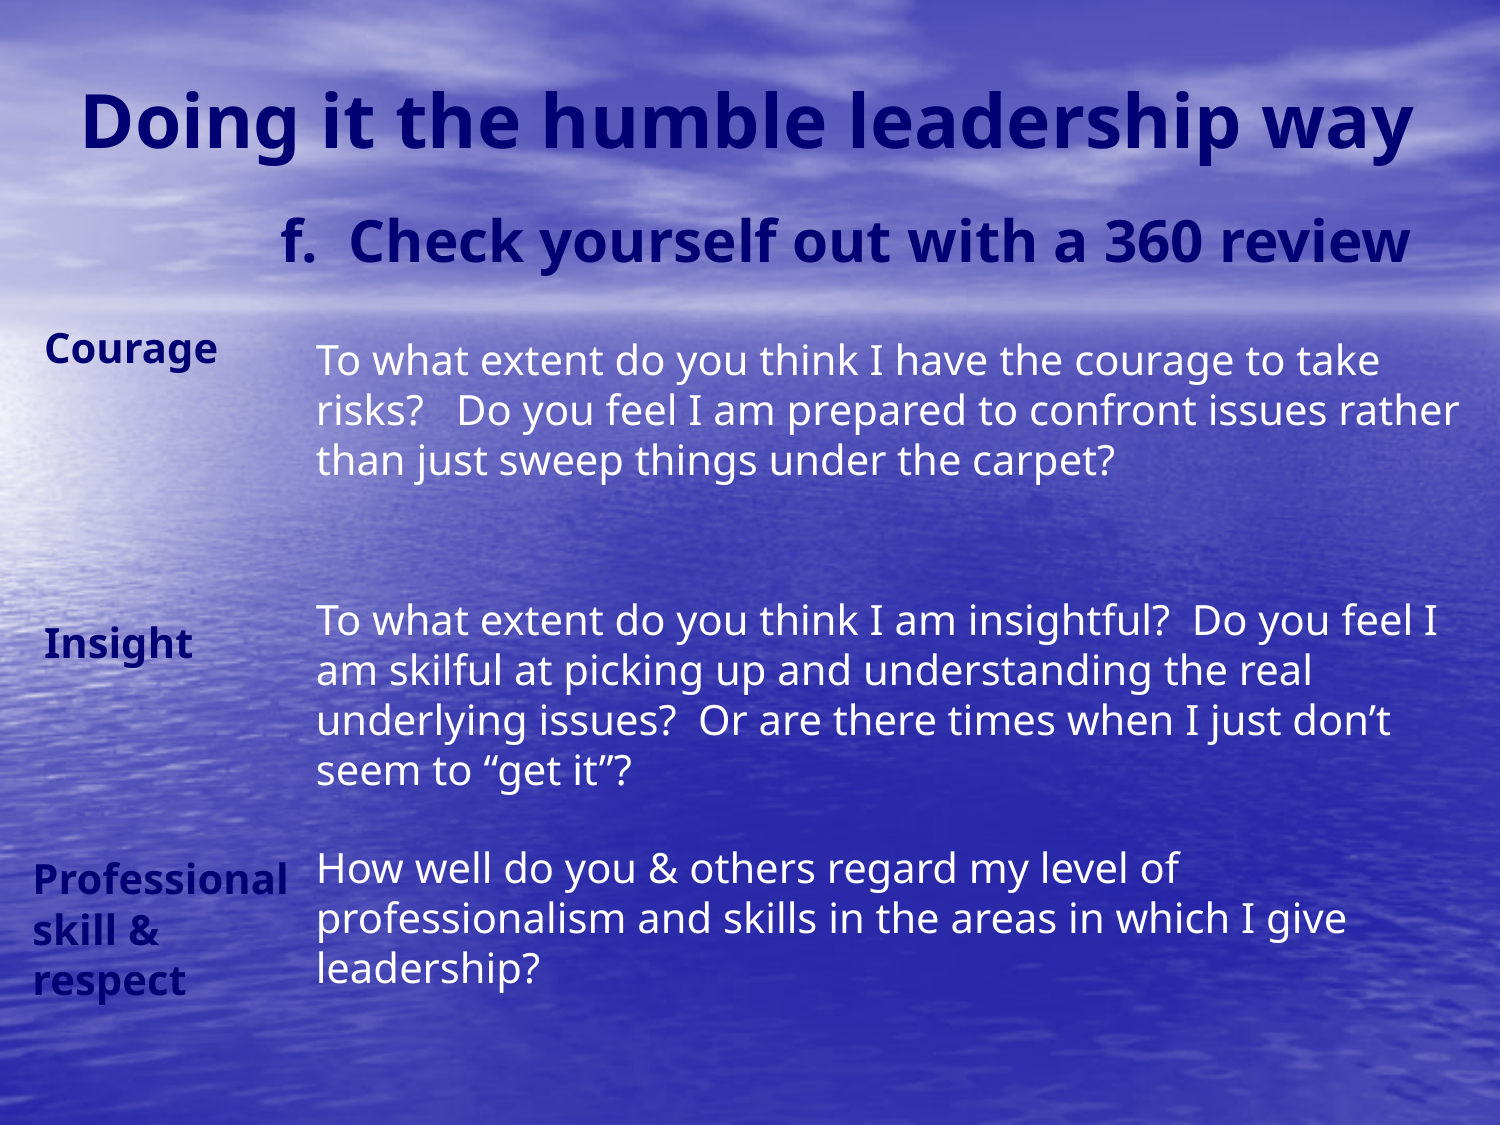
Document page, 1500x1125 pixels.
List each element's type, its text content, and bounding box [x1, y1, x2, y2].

text_box To what extent do you think I am insightful? Do you feel I am skilful at picking up and understanding the real underlying issues? Or are there times when I just don’t seem to “get it”? [301, 586, 1483, 801]
text_box Courage [29, 314, 372, 380]
text_box How well do you & others regard my level of professionalism and skills in the areas in which I give leadership? [301, 834, 1412, 999]
text_box Doing it the humble leadership way [64, 66, 1459, 172]
text_box f. Check yourself out with a 360 review [265, 196, 1500, 281]
text_box Insight [29, 609, 301, 675]
text_box To what extent do you think I have the courage to take risks? Do you feel I am prepared to confront issues rather than just sweep things under the carpet? [301, 326, 1500, 492]
text_box Professional skill & respect [17, 846, 325, 1011]
